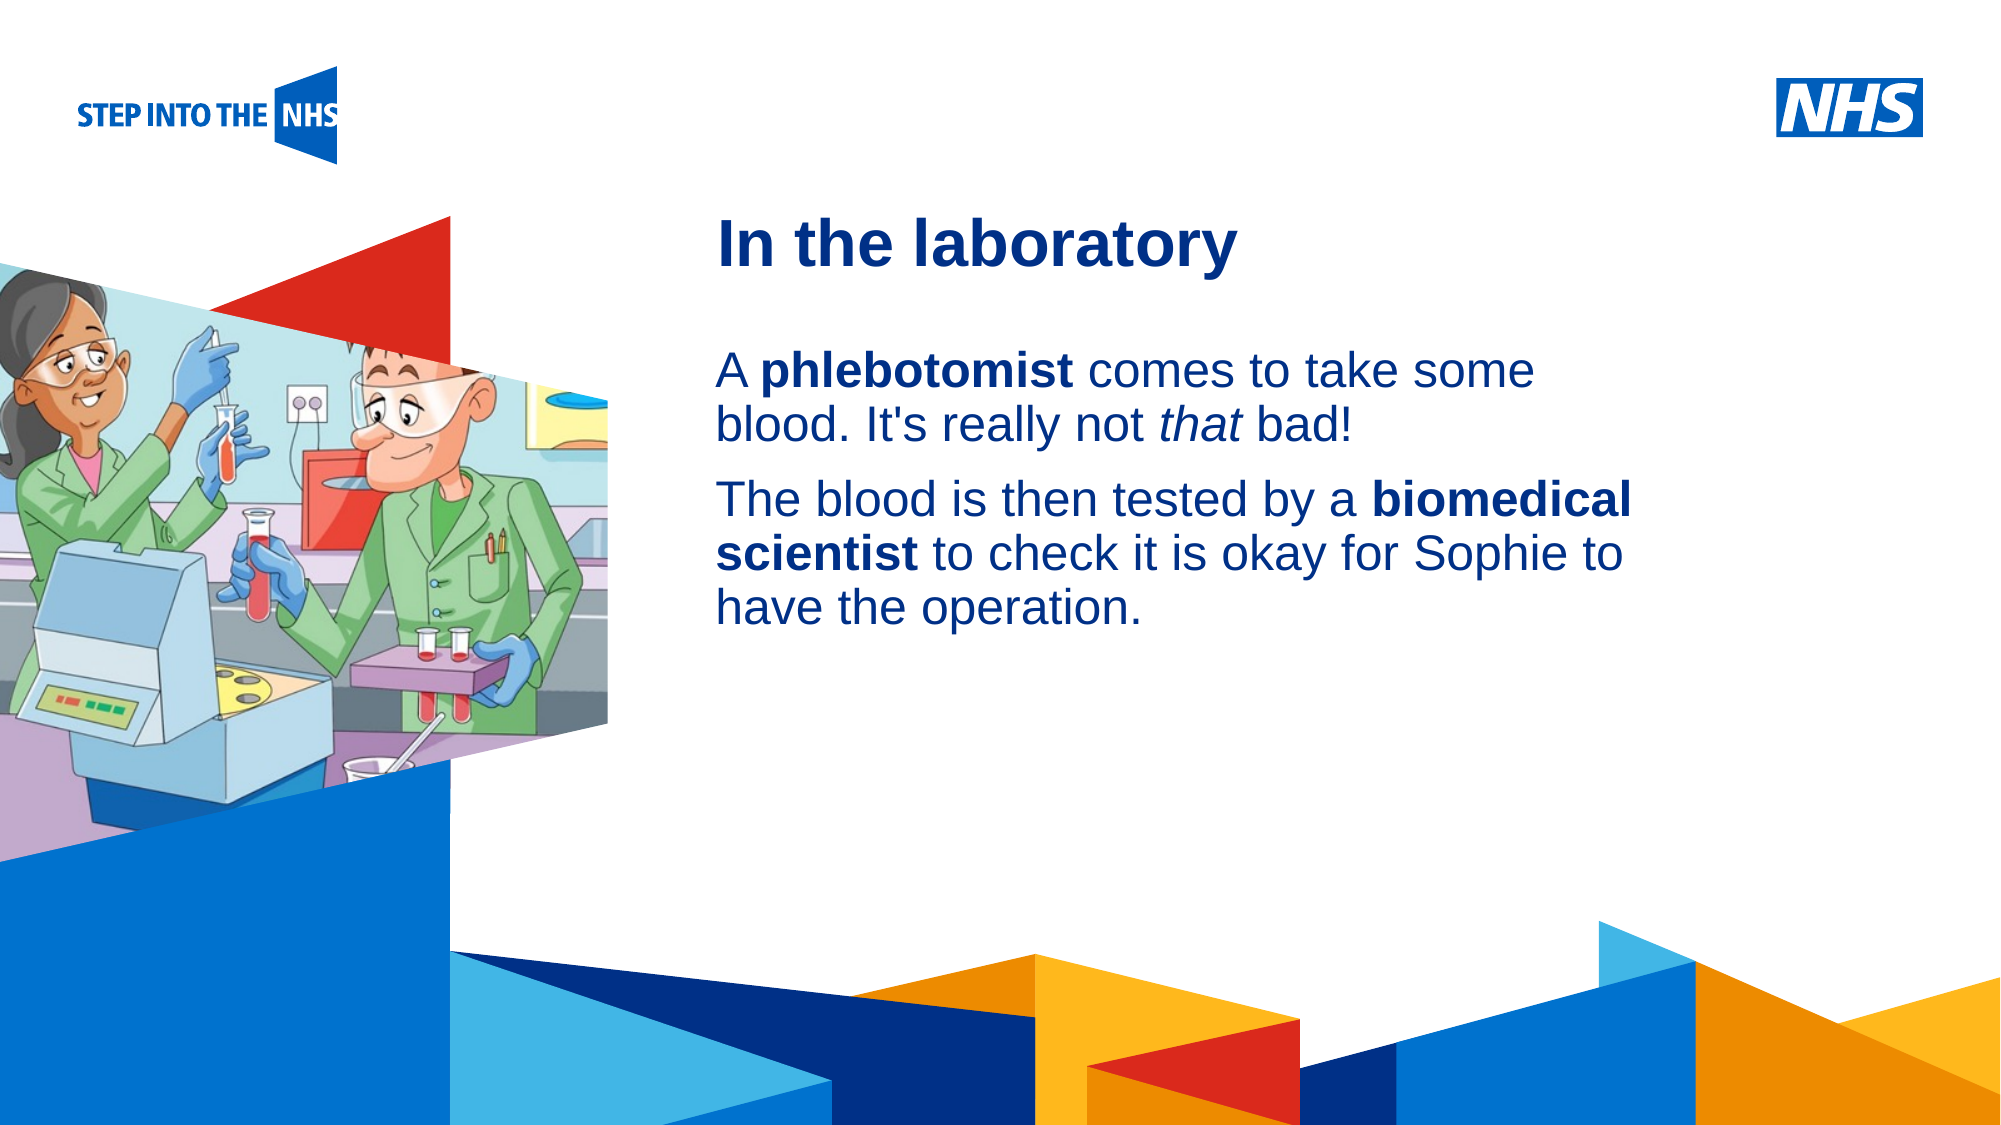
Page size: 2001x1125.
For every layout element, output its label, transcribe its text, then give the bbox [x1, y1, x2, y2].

title In the laboratory [716, 208, 1773, 300]
list A phlebotomist comes to take some blood. It's really not that bad! The blood is then tested by a biomedical scientist to check it is okay for Sophie to have the operation. [715, 344, 1672, 914]
picture [0, 262, 608, 863]
